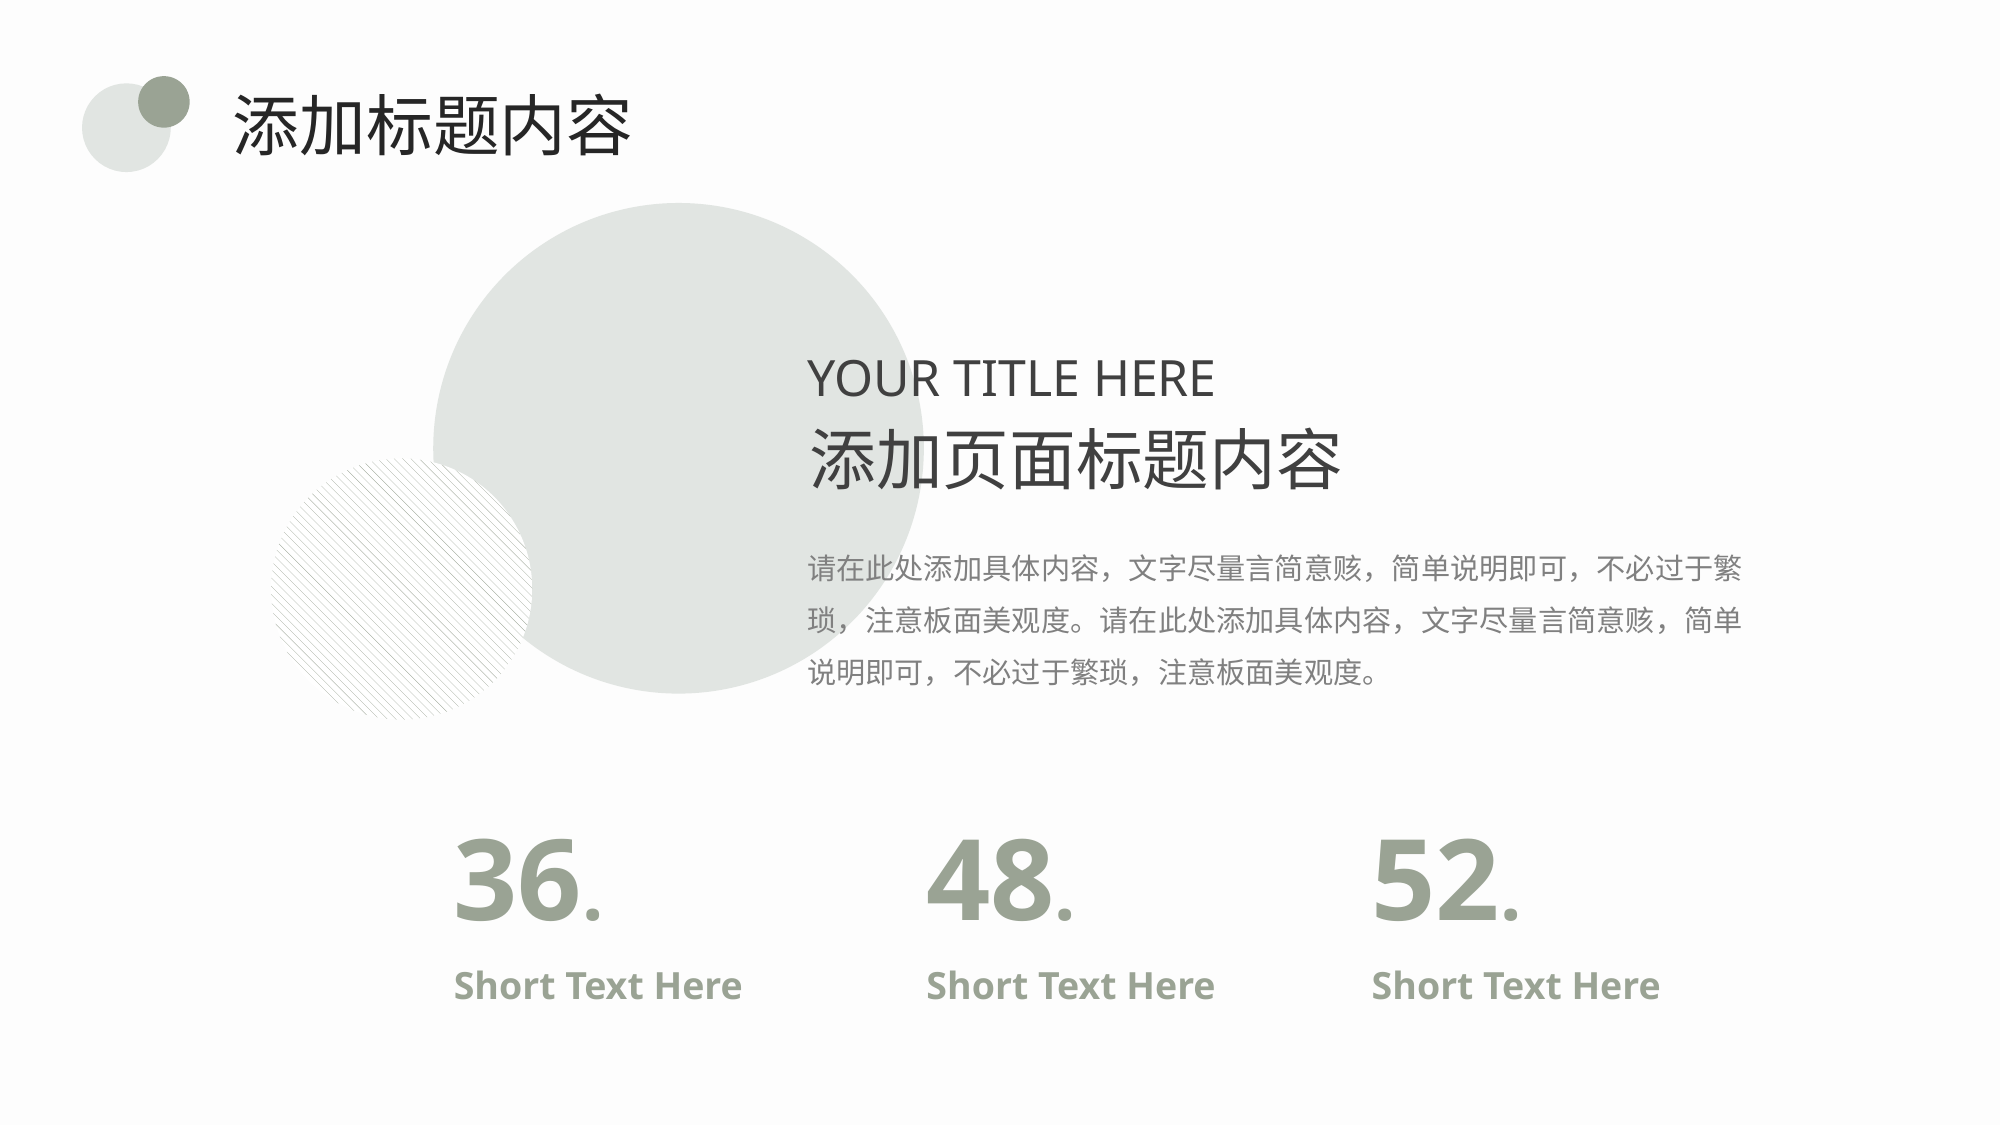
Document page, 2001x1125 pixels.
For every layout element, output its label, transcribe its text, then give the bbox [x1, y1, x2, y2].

text_box 添加标题内容 [218, 76, 649, 171]
text_box Short Text Here [911, 954, 1260, 1015]
text_box YOUR TITLE HERE [792, 339, 1315, 411]
text_box [269, 457, 534, 721]
text_box 48. [911, 800, 1284, 950]
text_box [81, 76, 190, 172]
text_box 请在此处添加具体内容，文字尽量言简意赅，简单说明即可，不必过于繁琐，注意板面美观度。请在此处添加具体内容，文字尽量言简意赅，简单说明即可，不必过于繁琐，注意板面美观度。 [792, 525, 1762, 698]
text_box Short Text Here [1356, 954, 1706, 1015]
text_box 52. [1356, 800, 1729, 950]
text_box Short Text Here [439, 954, 788, 1015]
text_box [432, 201, 919, 695]
text_box 36. [439, 800, 812, 950]
text_box 添加页面标题内容 [794, 410, 1359, 506]
